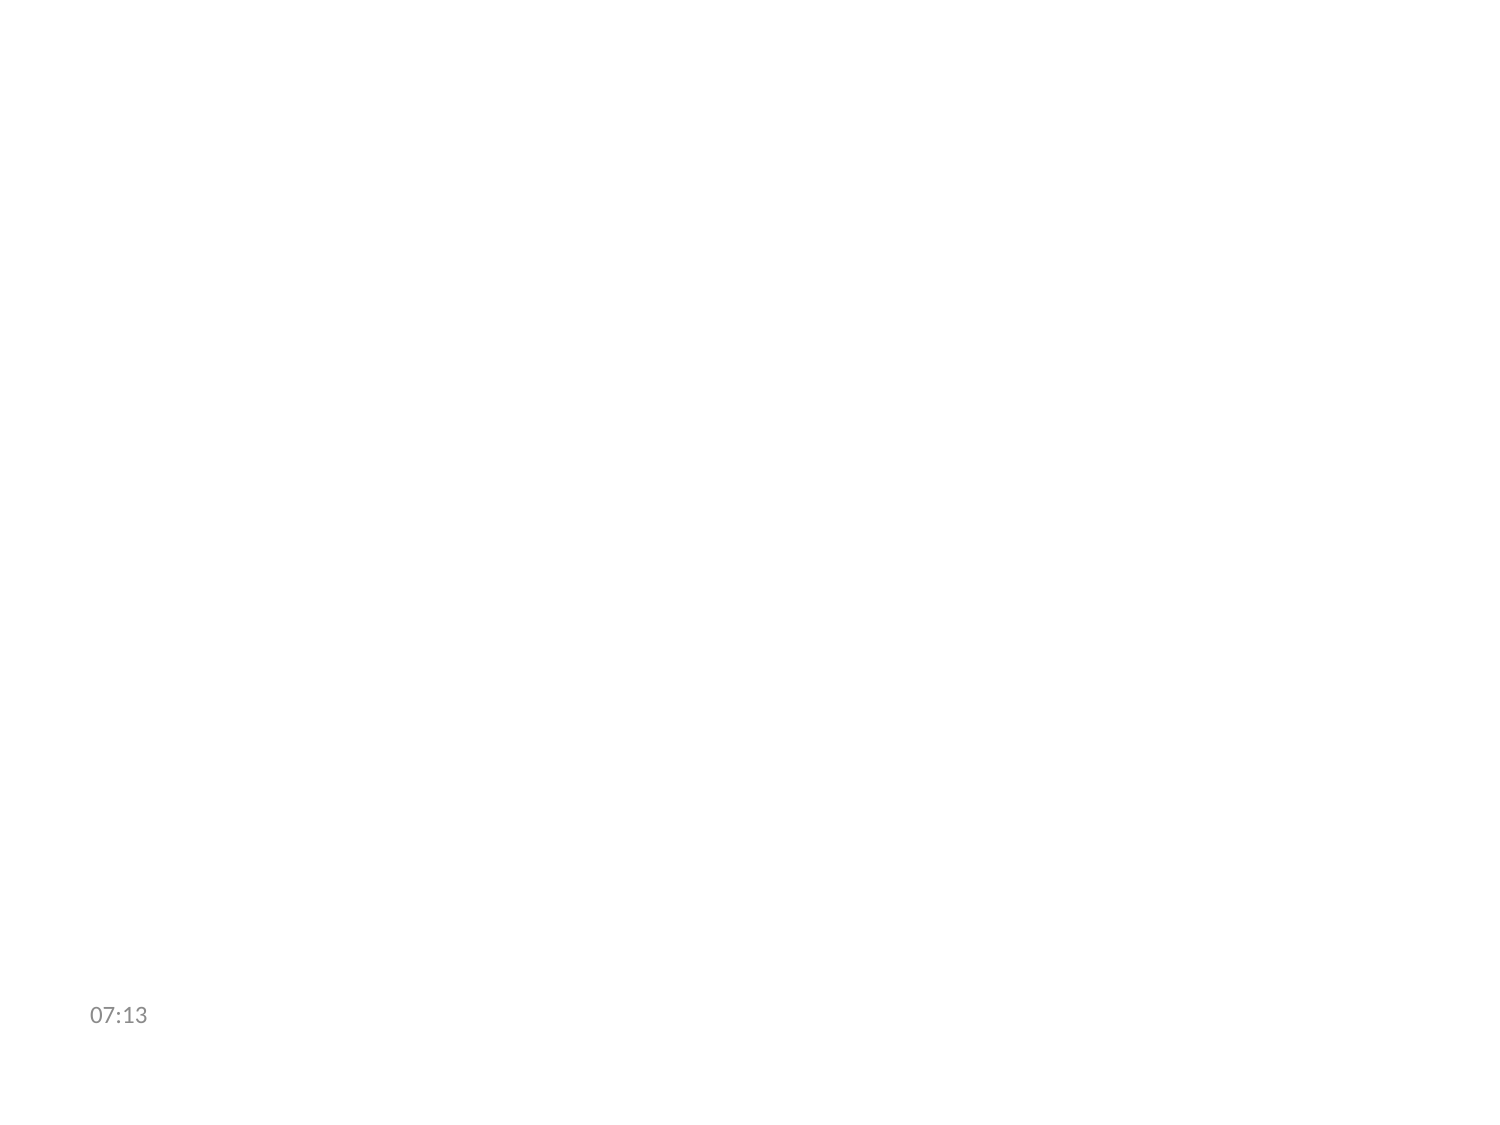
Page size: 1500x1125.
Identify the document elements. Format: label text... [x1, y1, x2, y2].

text_box 15:35 [75, 983, 425, 1044]
